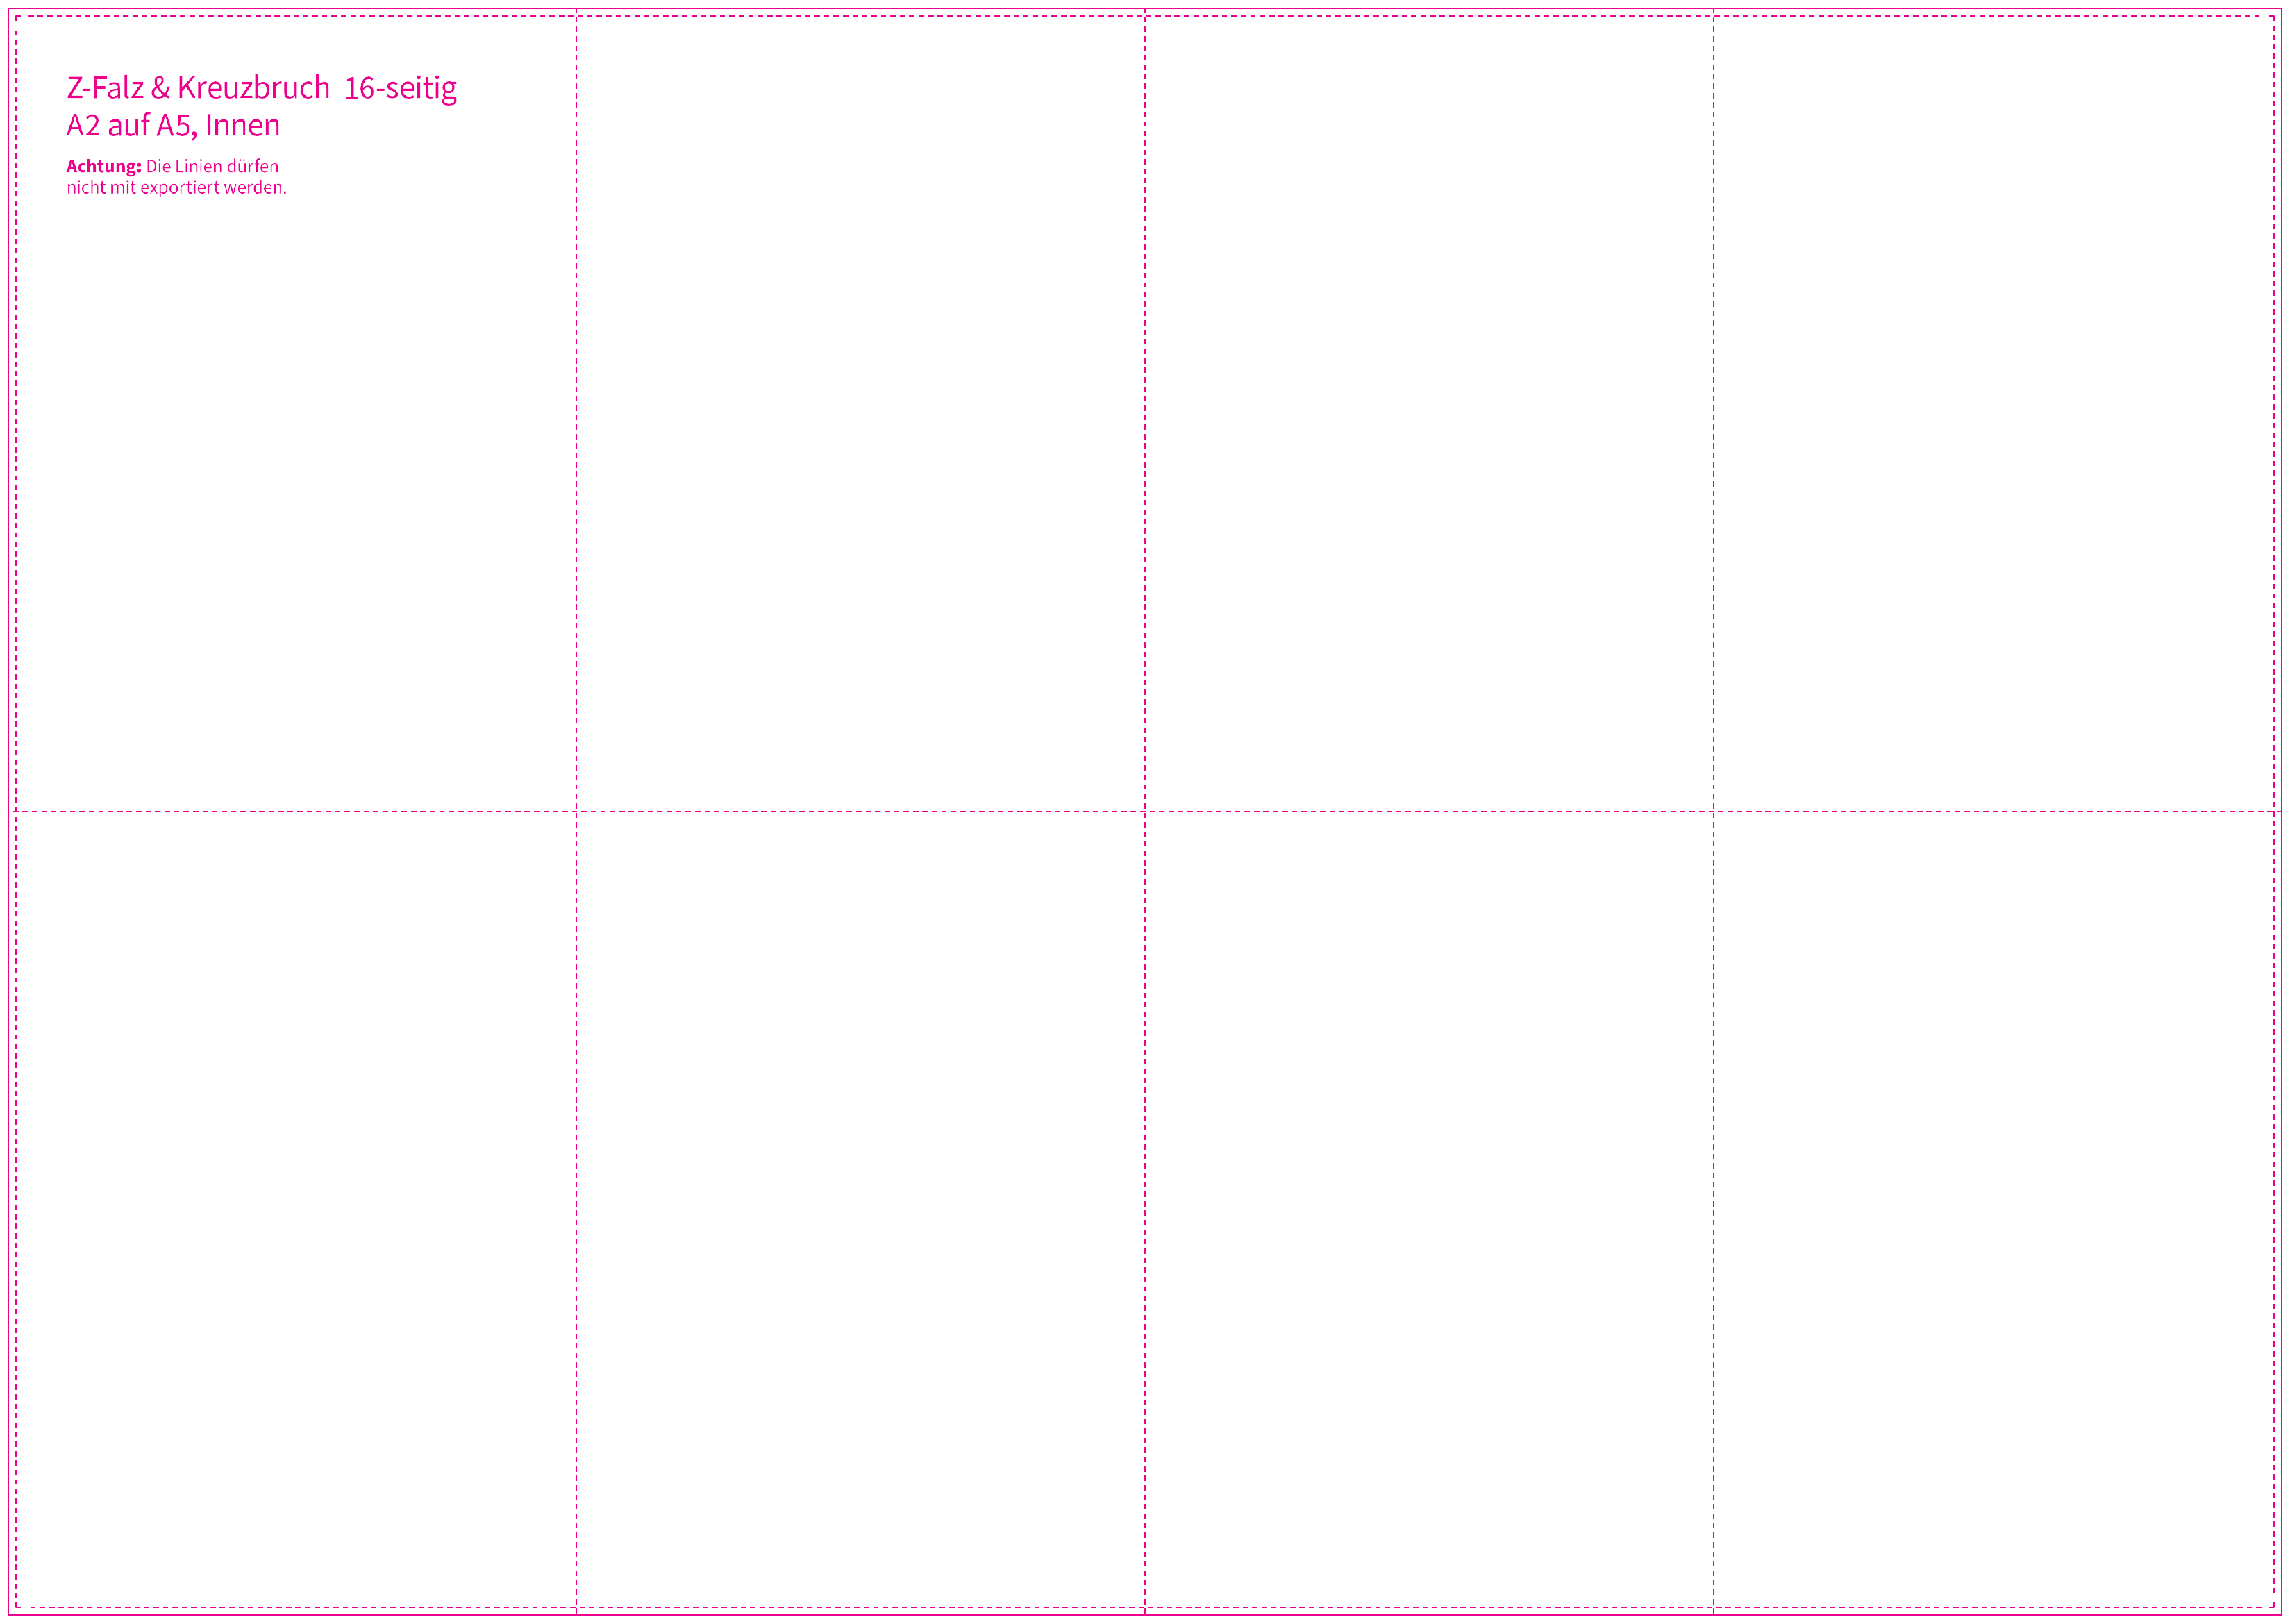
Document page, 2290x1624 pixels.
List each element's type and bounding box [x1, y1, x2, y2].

text_box [7, 7, 2283, 1616]
